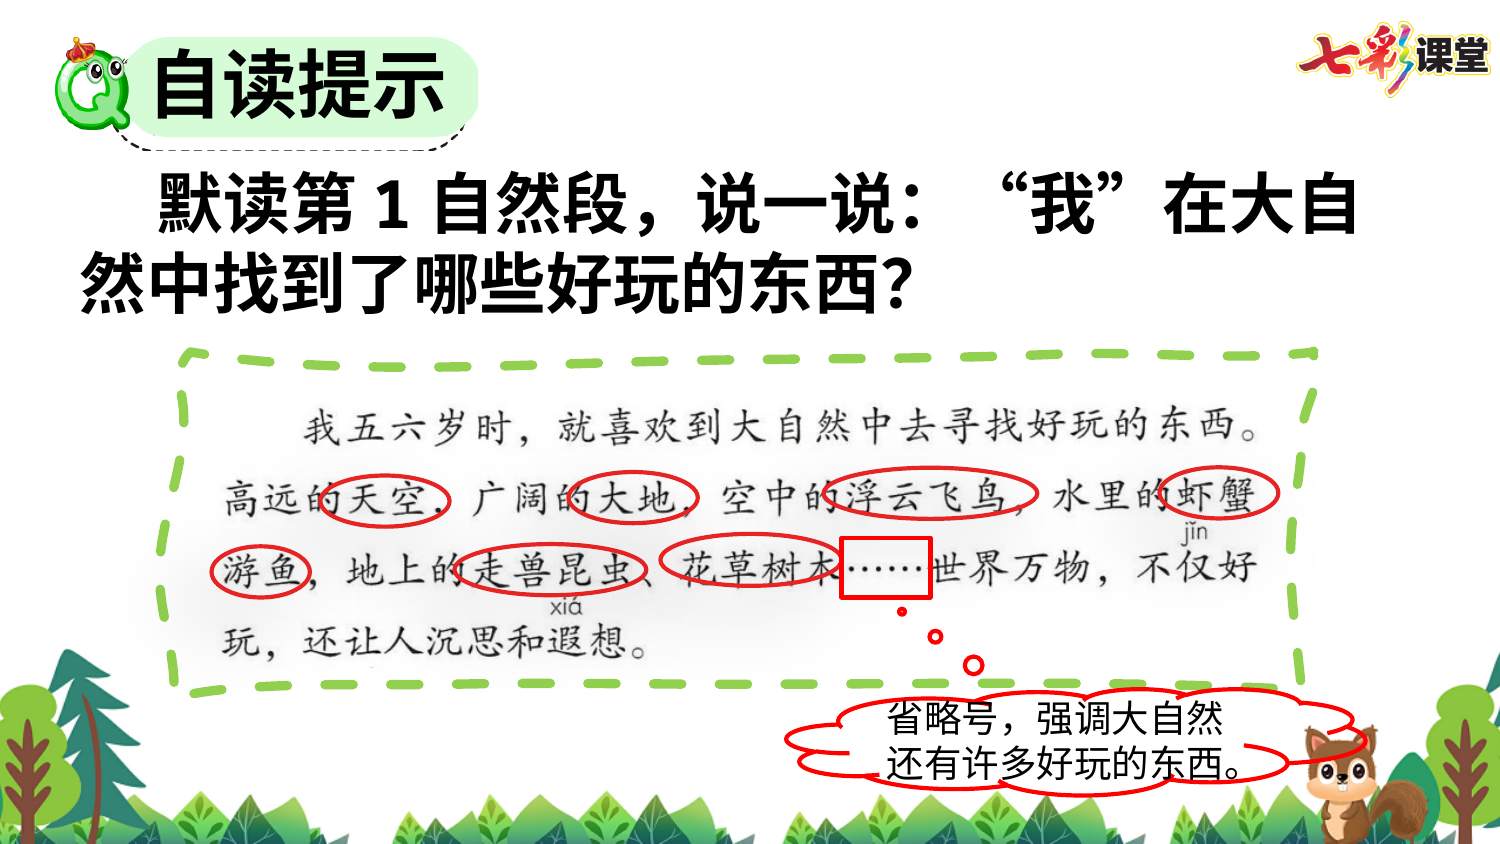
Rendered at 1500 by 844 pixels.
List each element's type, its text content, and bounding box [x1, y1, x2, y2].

text_box 省略号，强调大自然还有许多好玩的东西。 [784, 687, 1368, 798]
text_box [160, 351, 1318, 699]
picture [0, 0, 1500, 844]
text_box 自读提示 [135, 32, 484, 134]
text_box 默读第1自然段，说一说：“我”在大自然中找到了哪些好玩的东西？ [64, 154, 1438, 329]
